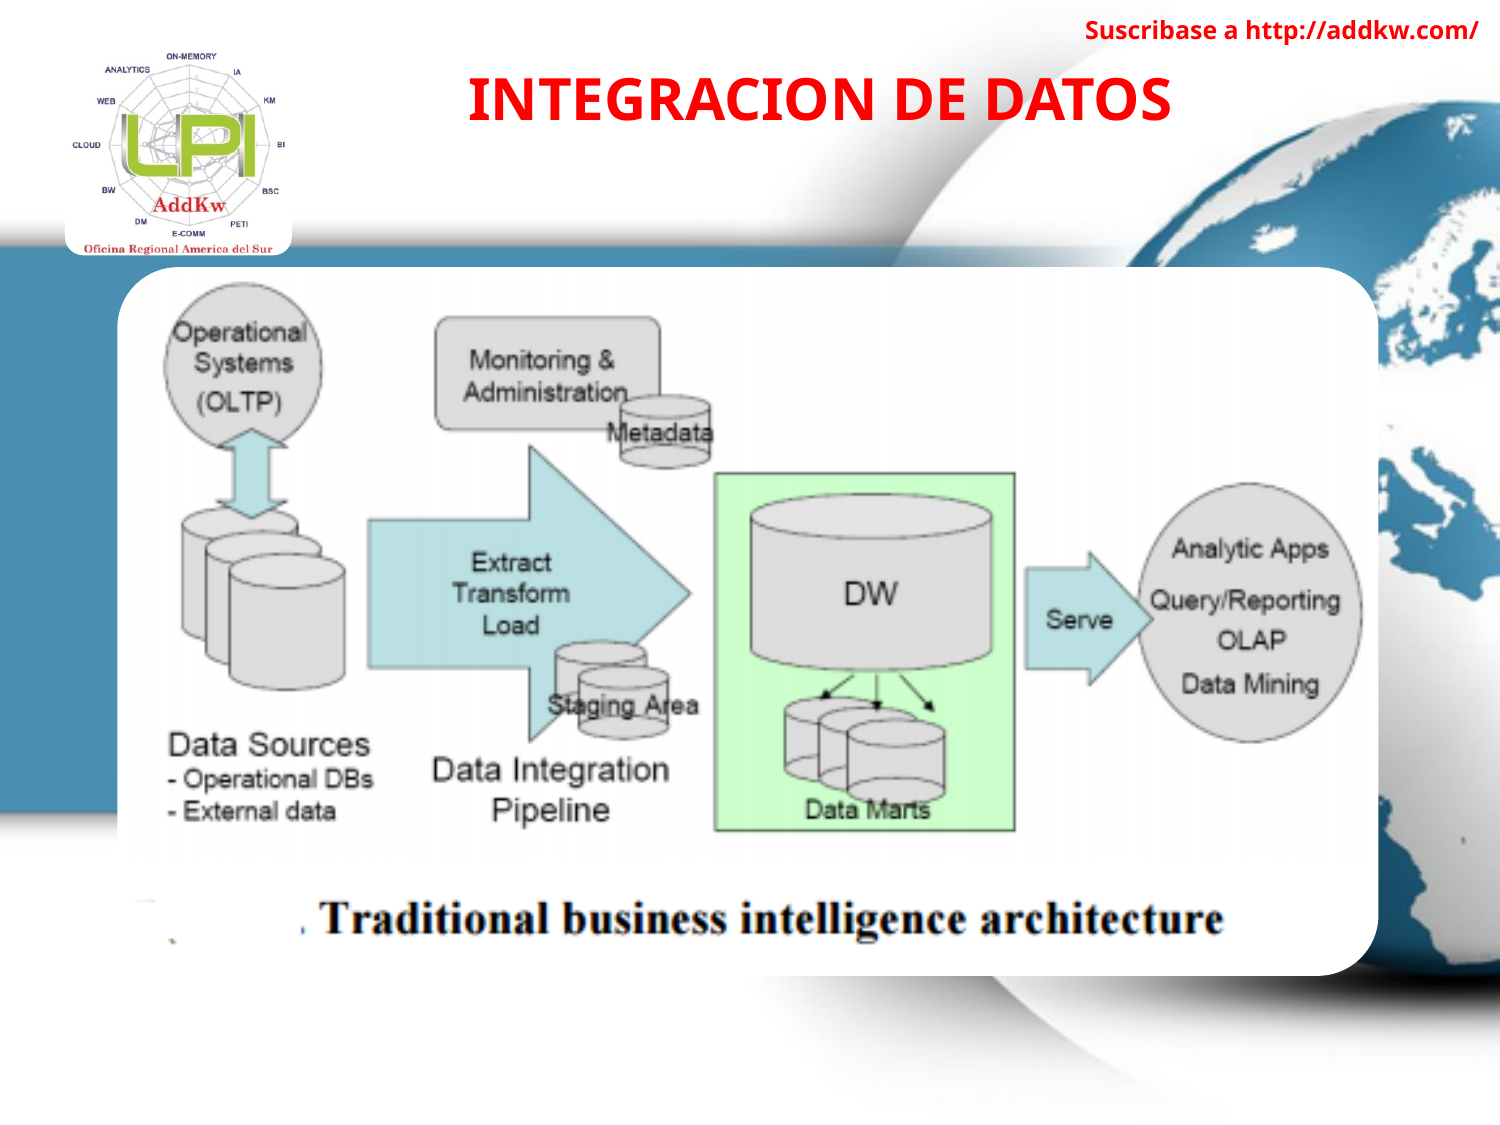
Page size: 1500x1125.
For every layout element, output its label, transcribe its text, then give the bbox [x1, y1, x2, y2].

text_box Integracion de datos [276, 54, 1364, 173]
picture [0, 0, 1500, 1125]
text_box Suscribase a http://addkw.com/ [1070, 7, 1495, 52]
